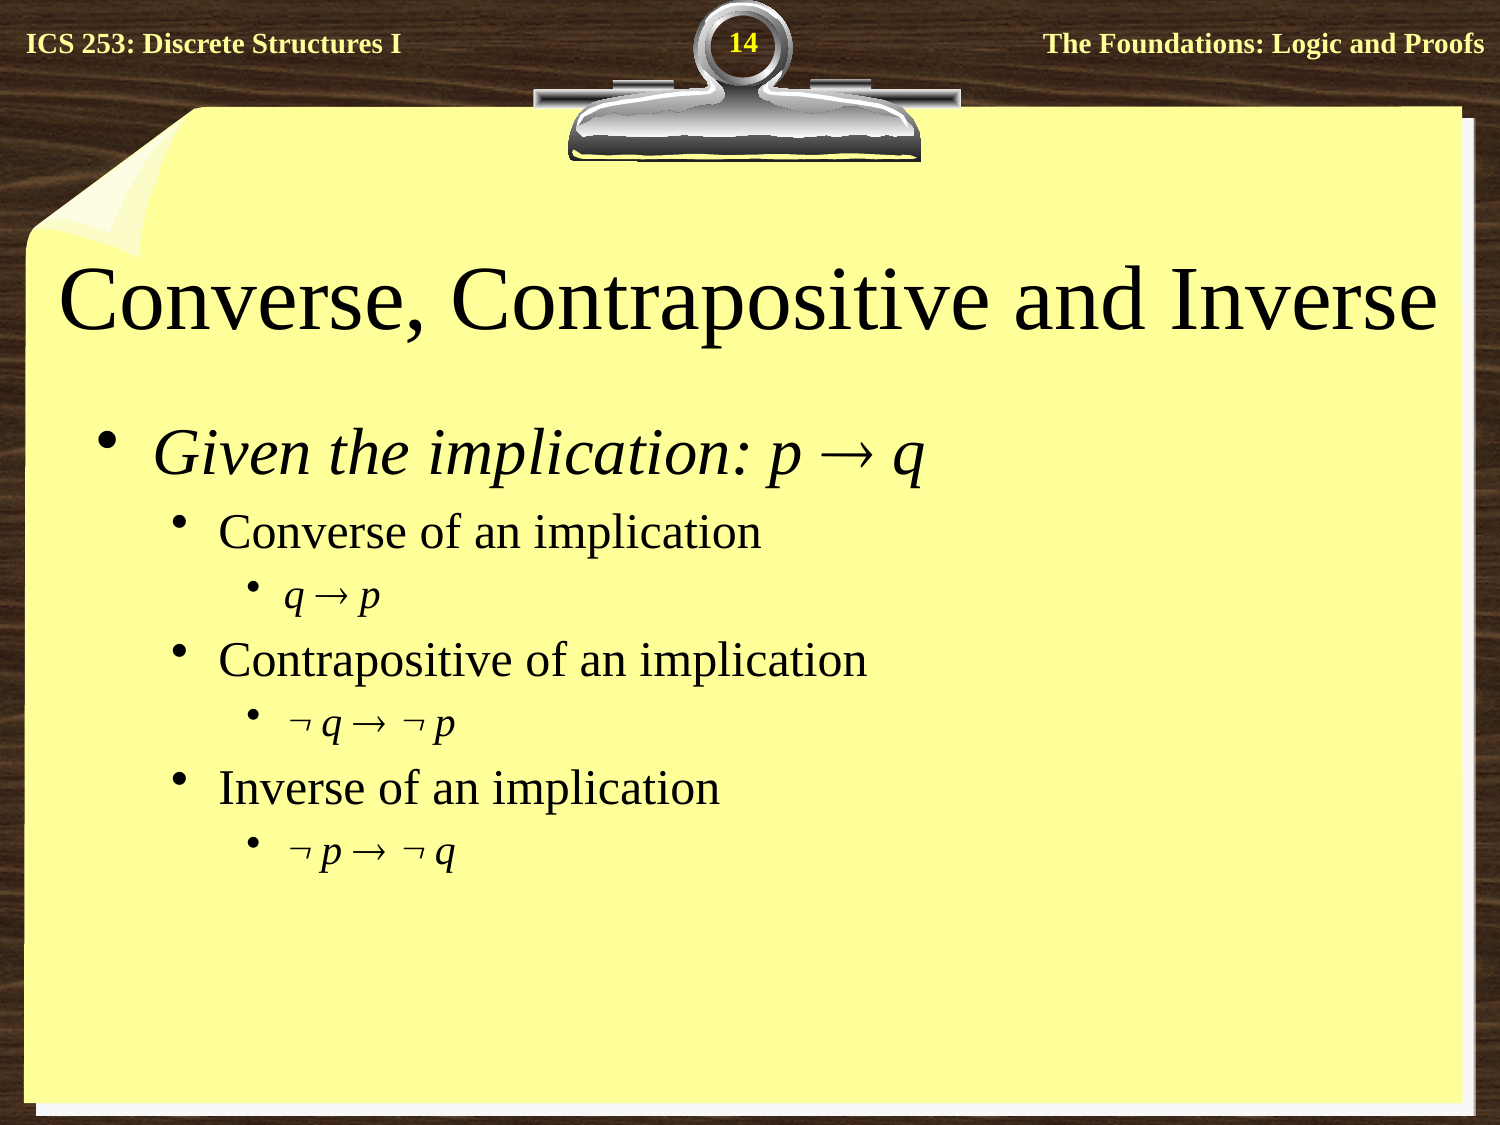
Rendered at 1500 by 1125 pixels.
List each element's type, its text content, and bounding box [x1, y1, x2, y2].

picture [723, 71, 763, 78]
picture [0, 0, 1500, 1125]
title Converse, Contrapositive and Inverse [41, 199, 1459, 387]
list Given the implication: p  q Converse of an implication q  p Contrapositive of an implication  q   p Inverse of an implication  p   q [81, 400, 1405, 975]
slide_number 14 [704, 11, 774, 71]
